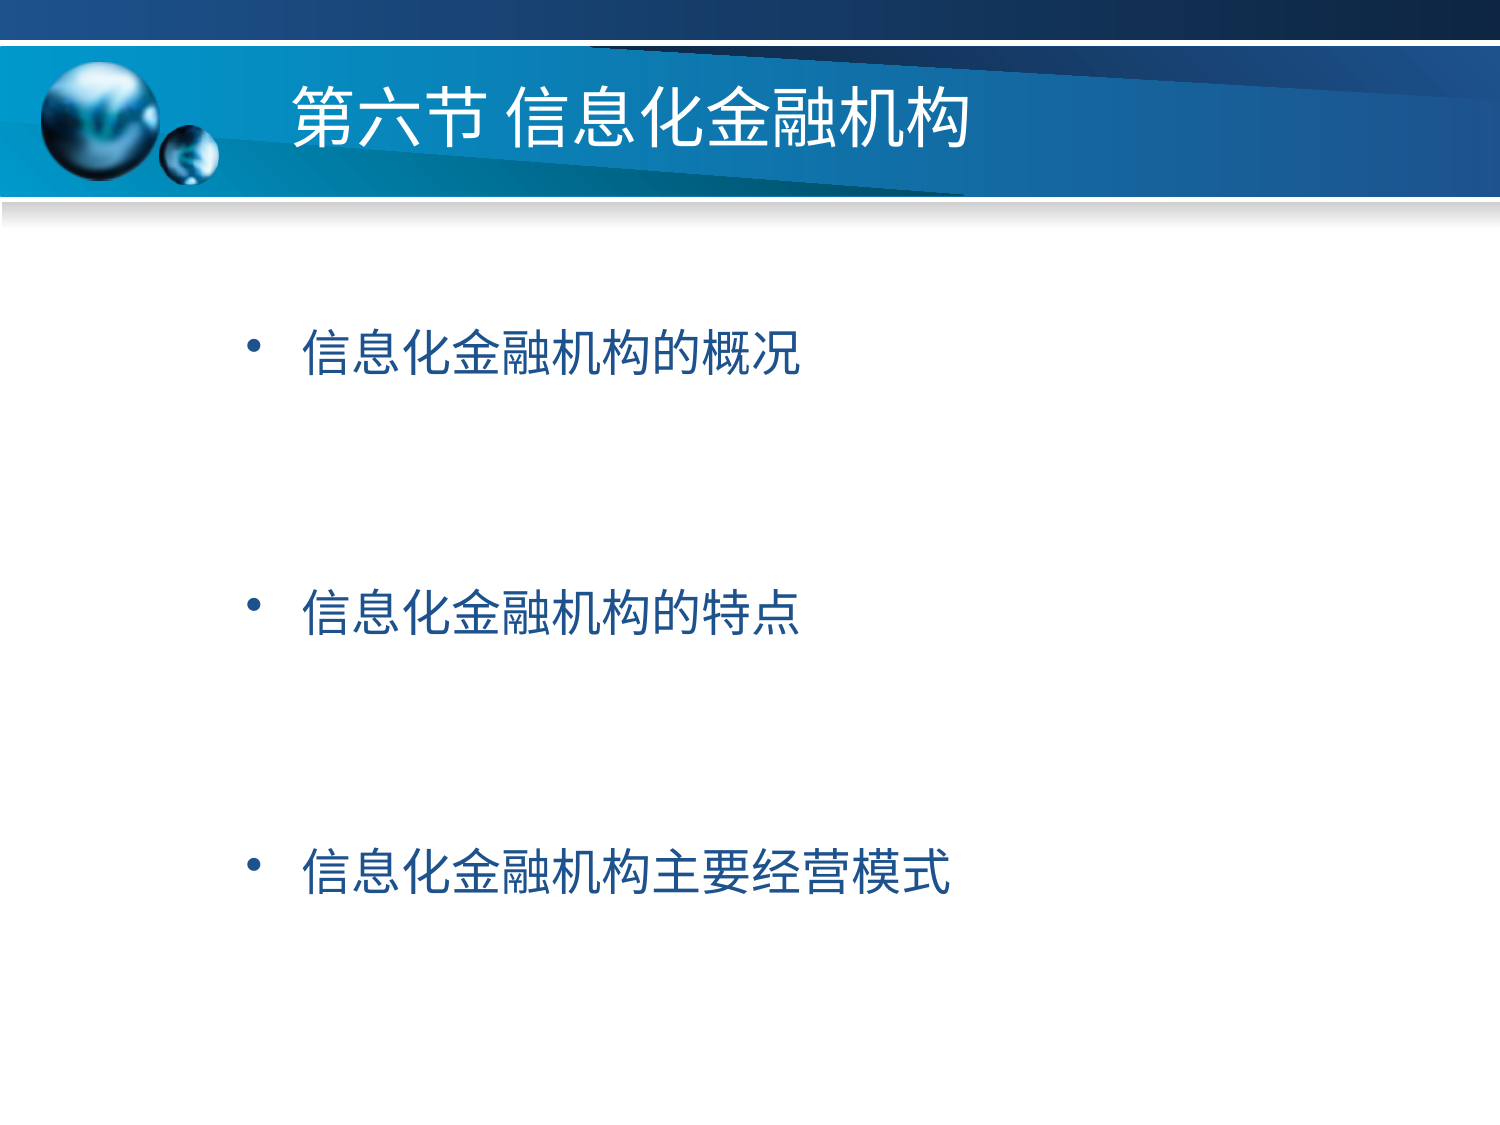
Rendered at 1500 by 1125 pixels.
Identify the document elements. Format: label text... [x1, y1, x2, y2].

picture [160, 126, 218, 184]
picture [42, 63, 159, 180]
text_box 信息化金融机构的概况 [230, 314, 1270, 389]
text_box 信息化金融机构主要经营模式 [230, 832, 1270, 908]
text_box 信息化金融机构的特点 [230, 573, 1270, 649]
title 第六节 信息化金融机构 [274, 44, 1363, 188]
